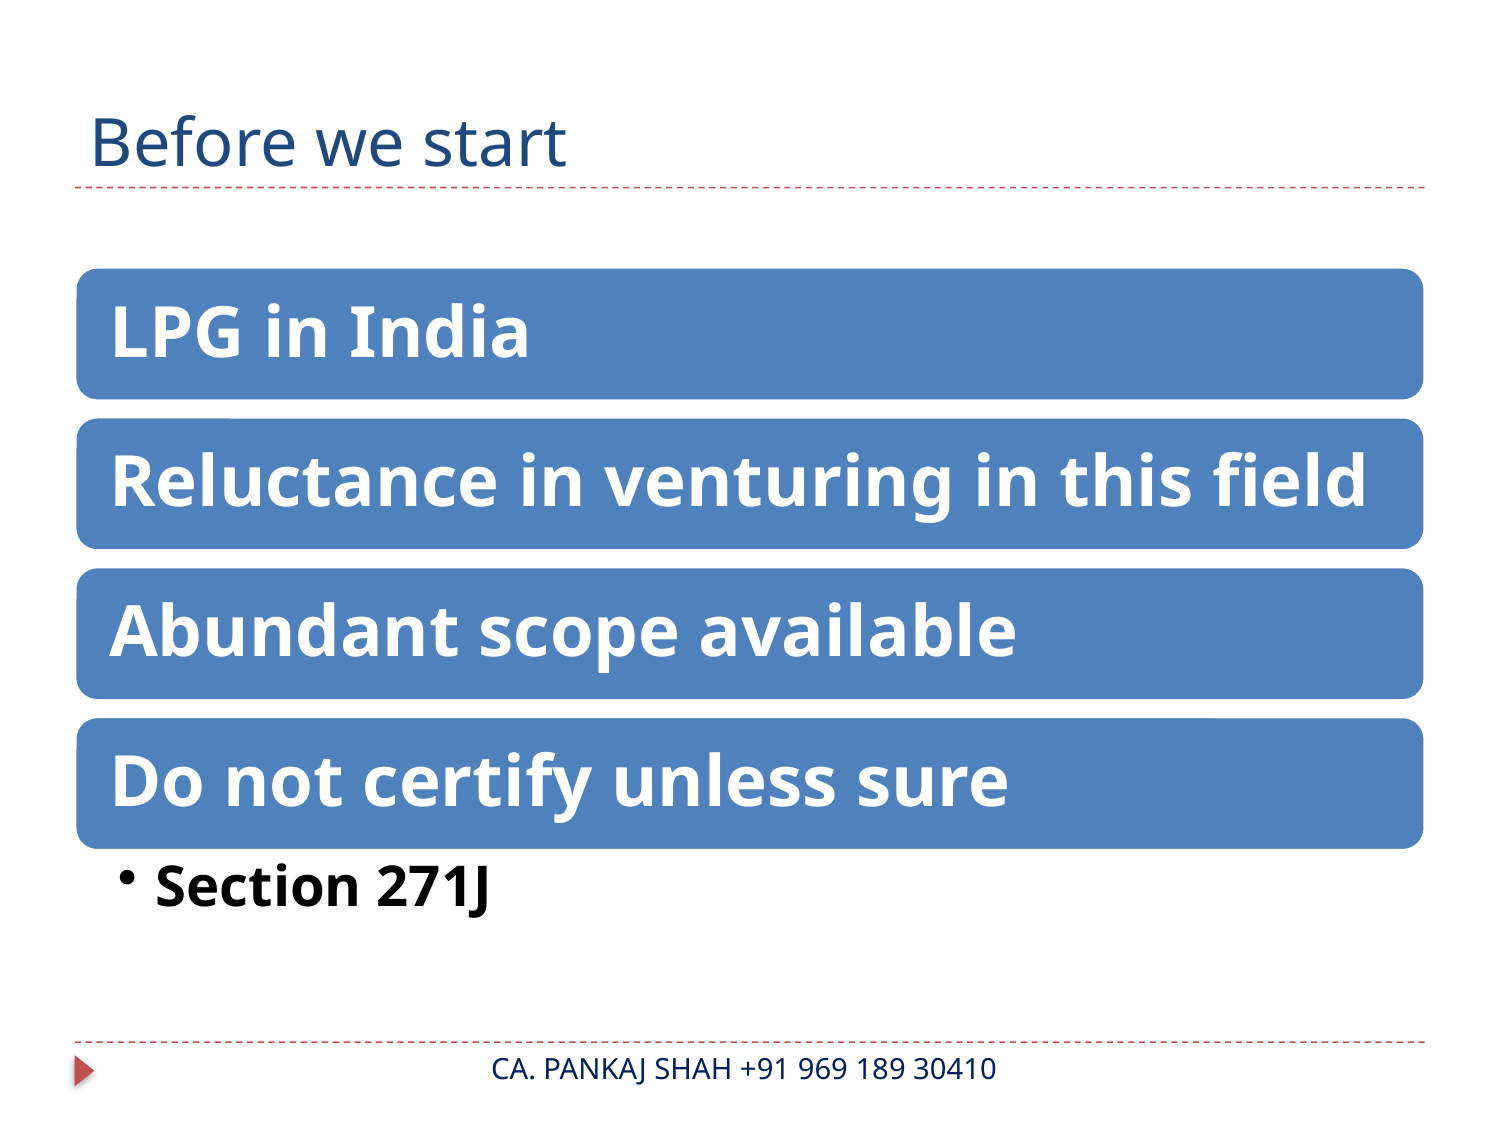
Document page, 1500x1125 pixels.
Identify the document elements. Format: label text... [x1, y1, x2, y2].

title Before we start [75, 24, 1425, 188]
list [74, 199, 1426, 1011]
text_box CA. PANKAJ SHAH +91 969 189 30410 [210, 1042, 1278, 1093]
